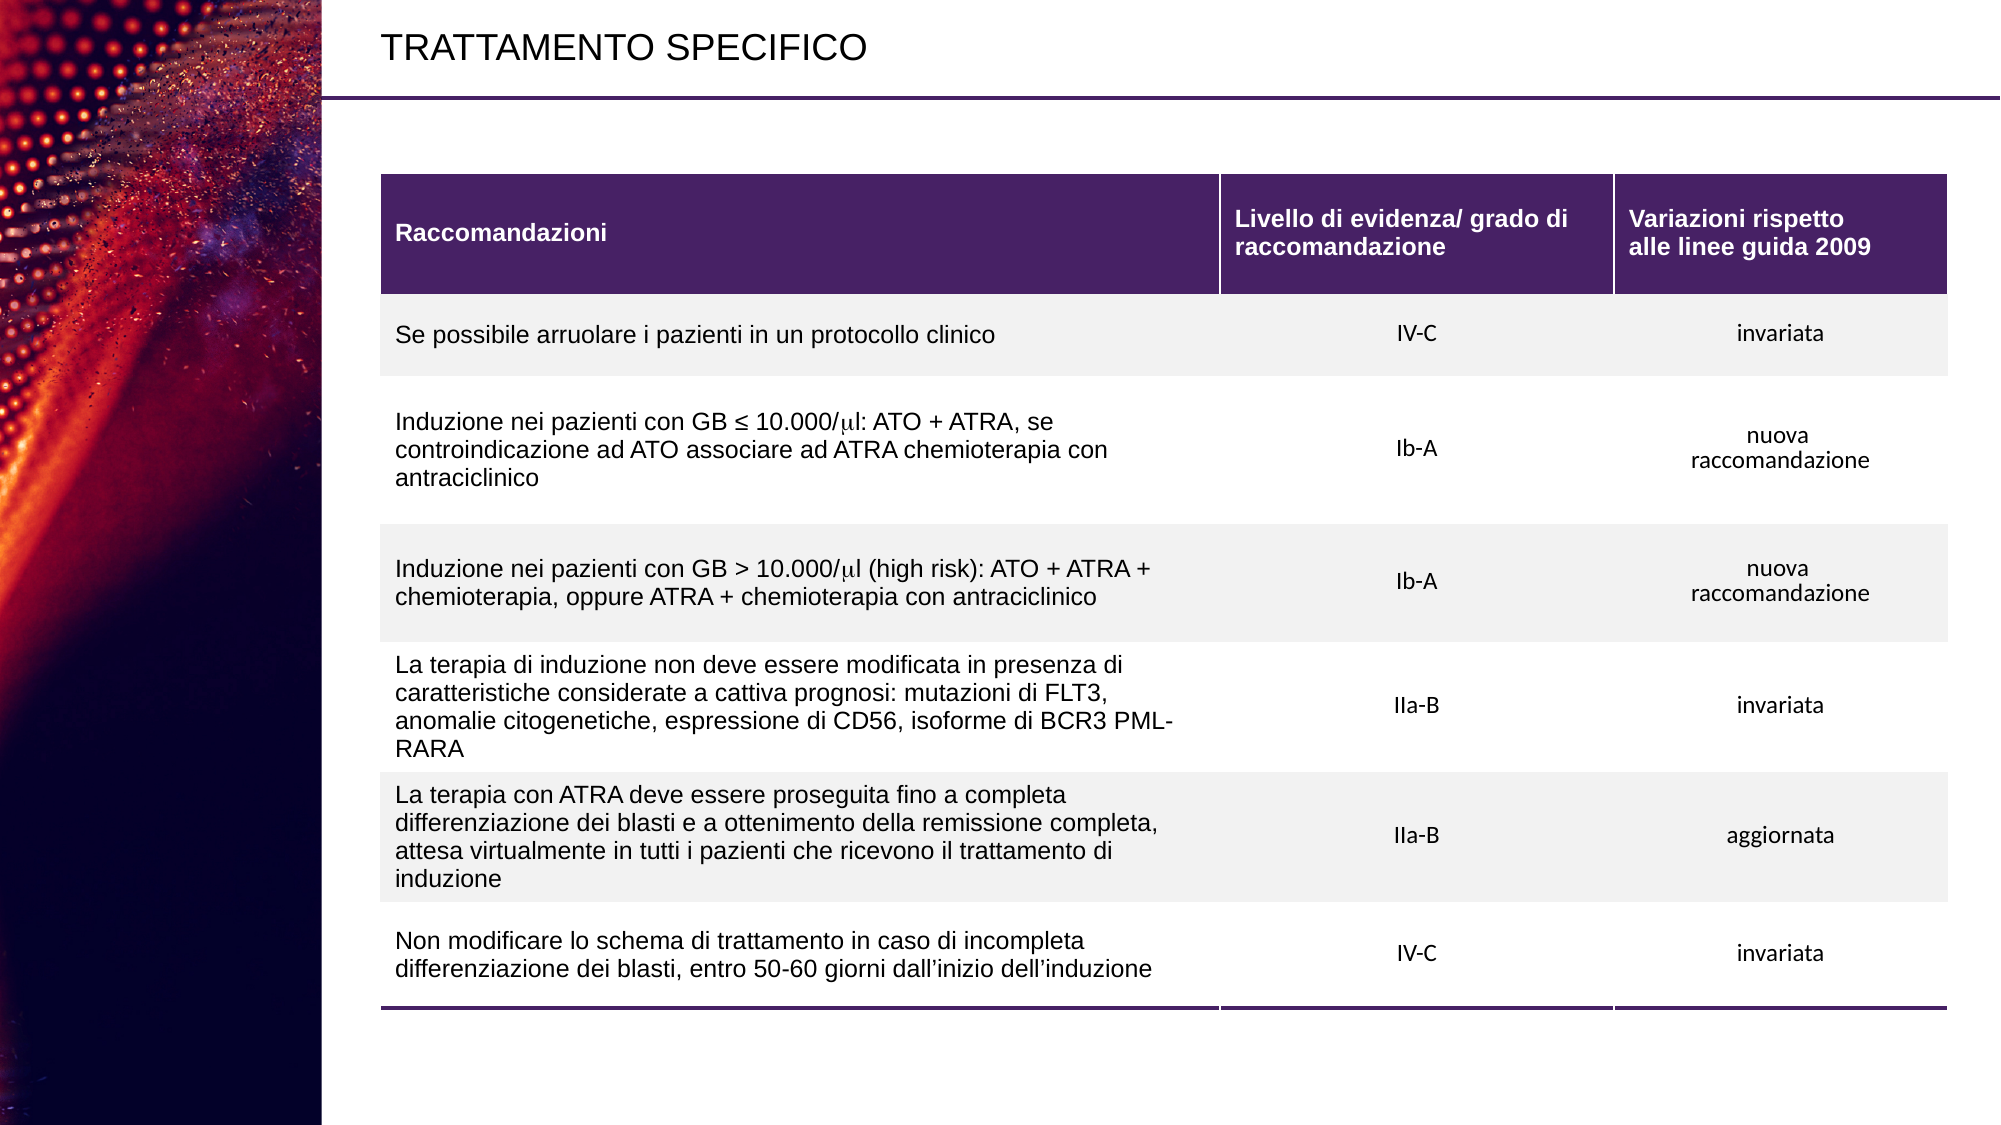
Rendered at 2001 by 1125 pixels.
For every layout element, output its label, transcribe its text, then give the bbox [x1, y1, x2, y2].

table_cell La terapia di induzione non deve essere modificata in presenza di caratteristiche considerate a cattiva prognosi: mutazioni di FLT3, anomalie citogenetiche, espressione di CD56, isoforme di BCR3 PML-RARA [380, 642, 1220, 772]
table_cell Ib-A [1220, 376, 1614, 524]
table_cell IIa-B [1220, 772, 1614, 902]
table_cell Induzione nei pazienti con GB > 10.000/ml (high risk): ATO + ATRA + chemioterapia, oppure ATRA + chemioterapia con antraciclinico [380, 524, 1220, 642]
table_header Variazioni rispetto alle linee guida 2009 [1615, 174, 1947, 294]
table_cell IV-C [1220, 294, 1614, 376]
table_cell Induzione nei pazienti con GB ≤ 10.000/ml: ATO + ATRA, se controindicazione ad ATO associare ad ATRA chemioterapia con antraciclinico [380, 376, 1220, 524]
table_cell invariata [1615, 902, 1947, 1006]
table_cell aggiornata [1614, 772, 1948, 902]
table_cell La terapia con ATRA deve essere proseguita fino a completa differenziazione dei blasti e a ottenimento della remissione completa, attesa virtualmente in tutti i pazienti che ricevono il trattamento di induzione [380, 772, 1220, 902]
title TRATTAMENTO SPECIFICO [365, 0, 2000, 98]
table_cell Non modificare lo schema di trattamento in caso di incompleta differenziazione dei blasti, entro 50-60 giorni dall’inizio dell’induzione [381, 902, 1219, 1006]
table_cell invariata [1614, 294, 1948, 376]
table_cell IIa-B [1220, 642, 1614, 772]
table_header Livello di evidenza/ grado di raccomandazione [1221, 174, 1613, 294]
table_cell nuova raccomandazione [1614, 376, 1948, 524]
table_cell nuova raccomandazione [1614, 524, 1948, 642]
table_cell Ib-A [1220, 524, 1614, 642]
table_header Raccomandazioni [381, 174, 1219, 294]
table_cell Se possibile arruolare i pazienti in un protocollo clinico [380, 294, 1220, 376]
table_cell IV-C [1221, 902, 1613, 1006]
table_cell invariata [1614, 642, 1948, 772]
picture [0, 0, 322, 1125]
